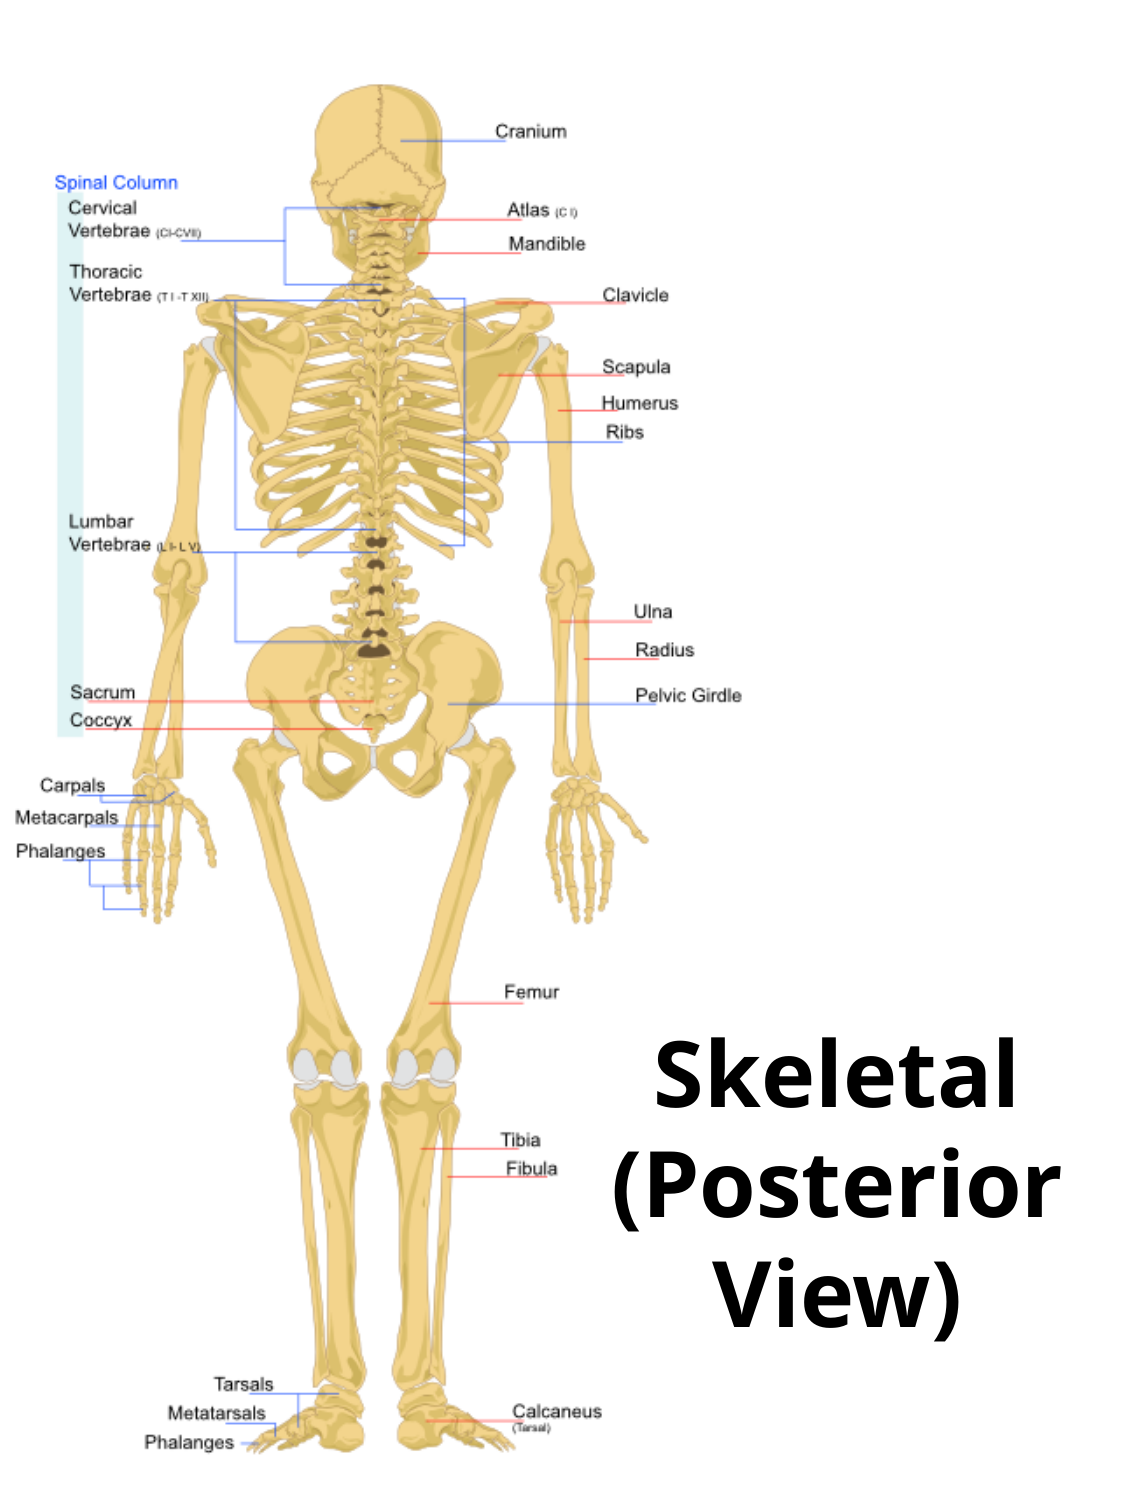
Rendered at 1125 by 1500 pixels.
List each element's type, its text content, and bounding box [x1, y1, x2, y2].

title Skeletal (Posterior View) [766, 987, 1125, 1375]
picture [0, 27, 763, 1500]
